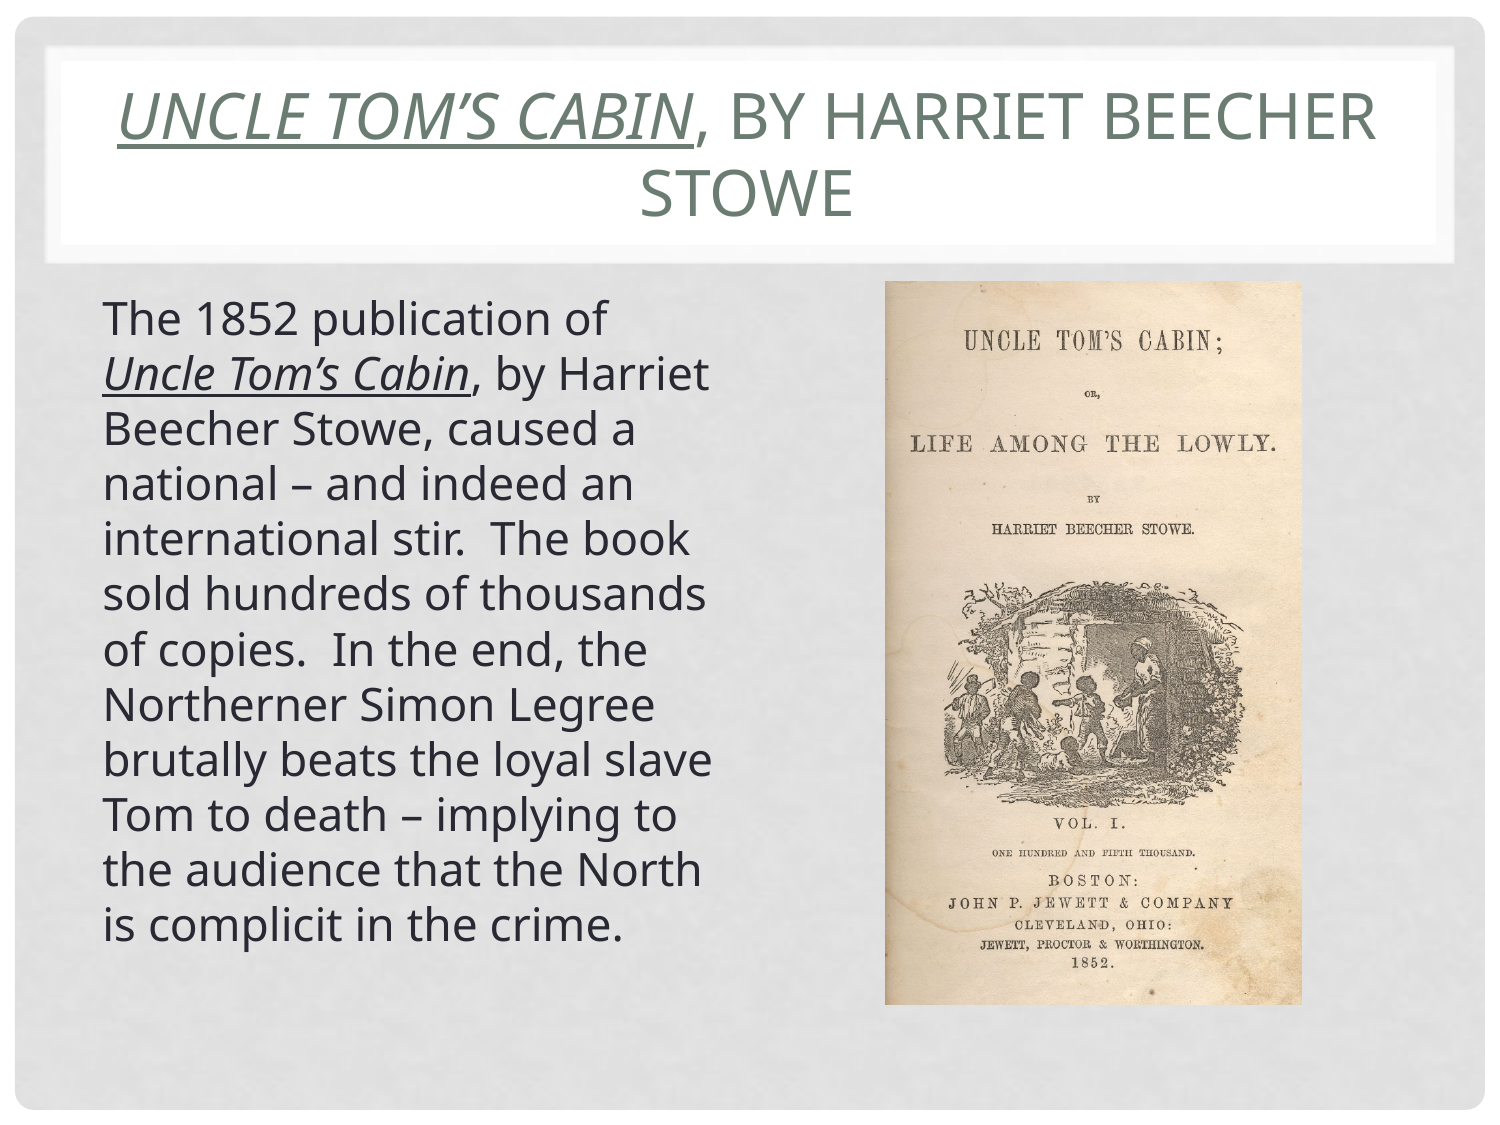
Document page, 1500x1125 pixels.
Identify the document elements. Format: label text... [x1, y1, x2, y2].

title Uncle Tom’s Cabin, by Harriet Beecher Stowe [69, 66, 1425, 238]
list The 1852 publication of Uncle Tom’s Cabin, by Harriet Beecher Stowe, caused a national – and indeed an international stir. The book sold hundreds of thousands of copies. In the end, the Northerner Simon Legree brutally beats the loyal slave Tom to death – implying to the audience that the North is complicit in the crime. [69, 281, 733, 1005]
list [885, 281, 1303, 1006]
